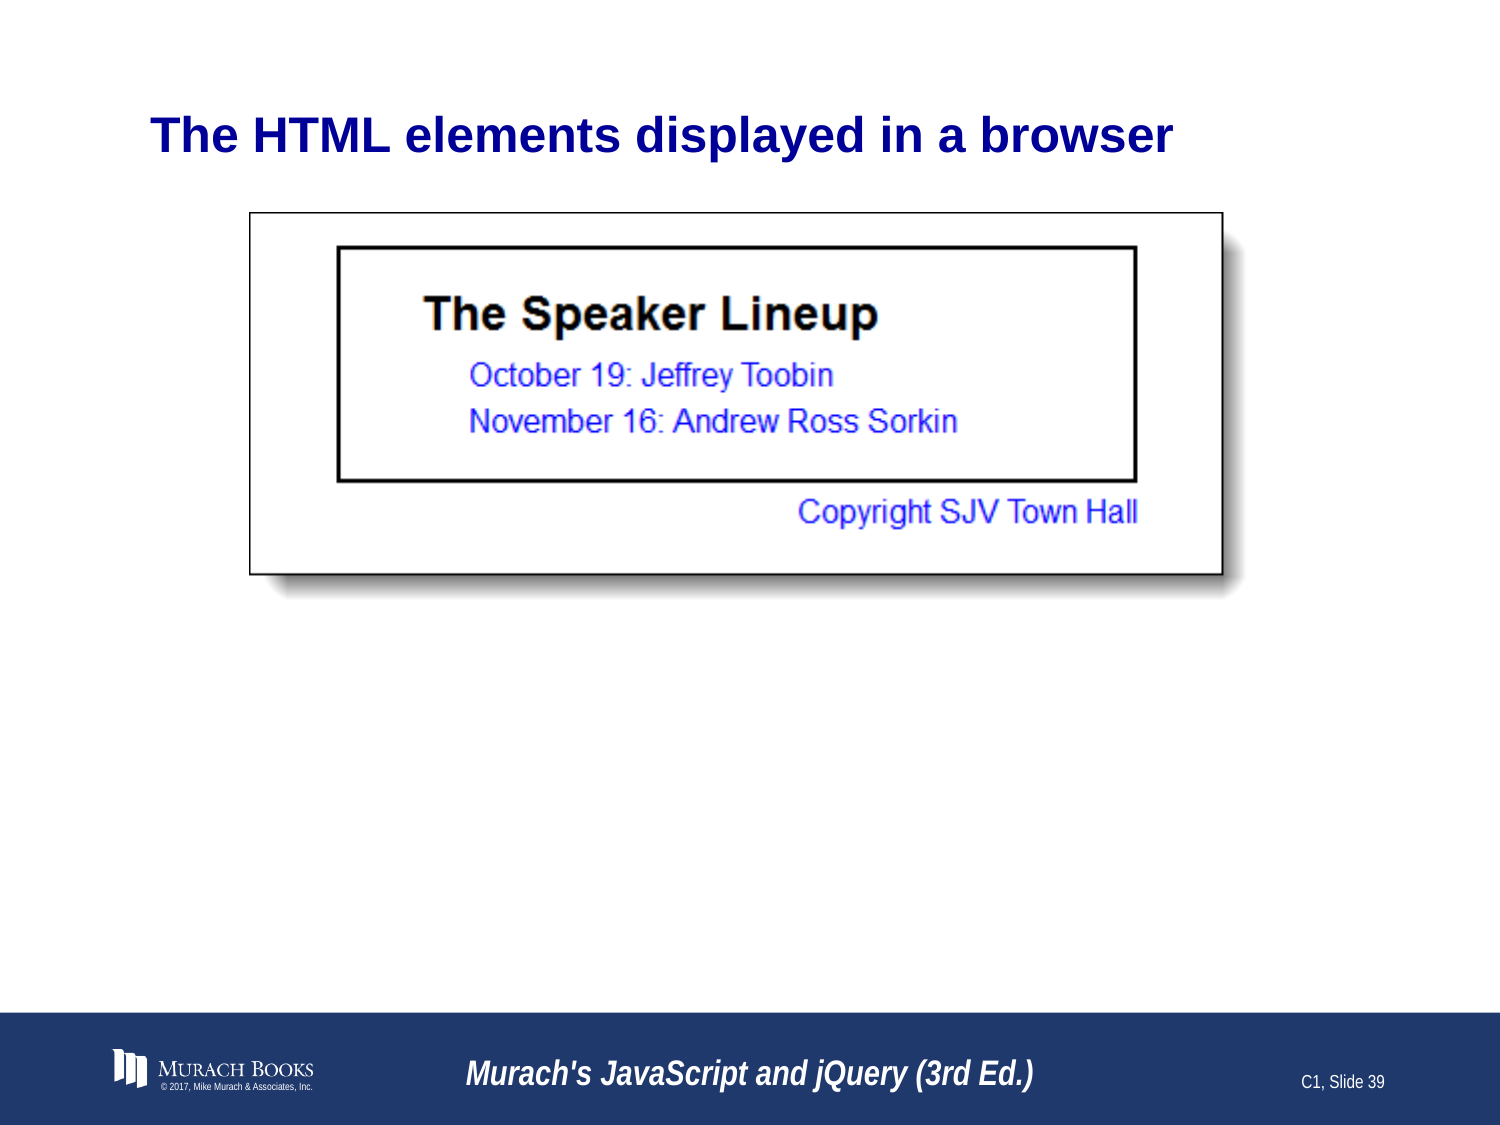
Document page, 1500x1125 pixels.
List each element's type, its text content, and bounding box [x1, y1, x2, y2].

title The HTML elements displayed in a browser [150, 102, 1350, 164]
slide_number C1, Slide 39 [1087, 1025, 1400, 1100]
footer © 2017, Mike Murach & Associates, Inc. [12, 1025, 463, 1100]
slide_number Murach's JavaScript and jQuery (3rd Ed.) [463, 1025, 1050, 1100]
picture [249, 212, 1249, 603]
